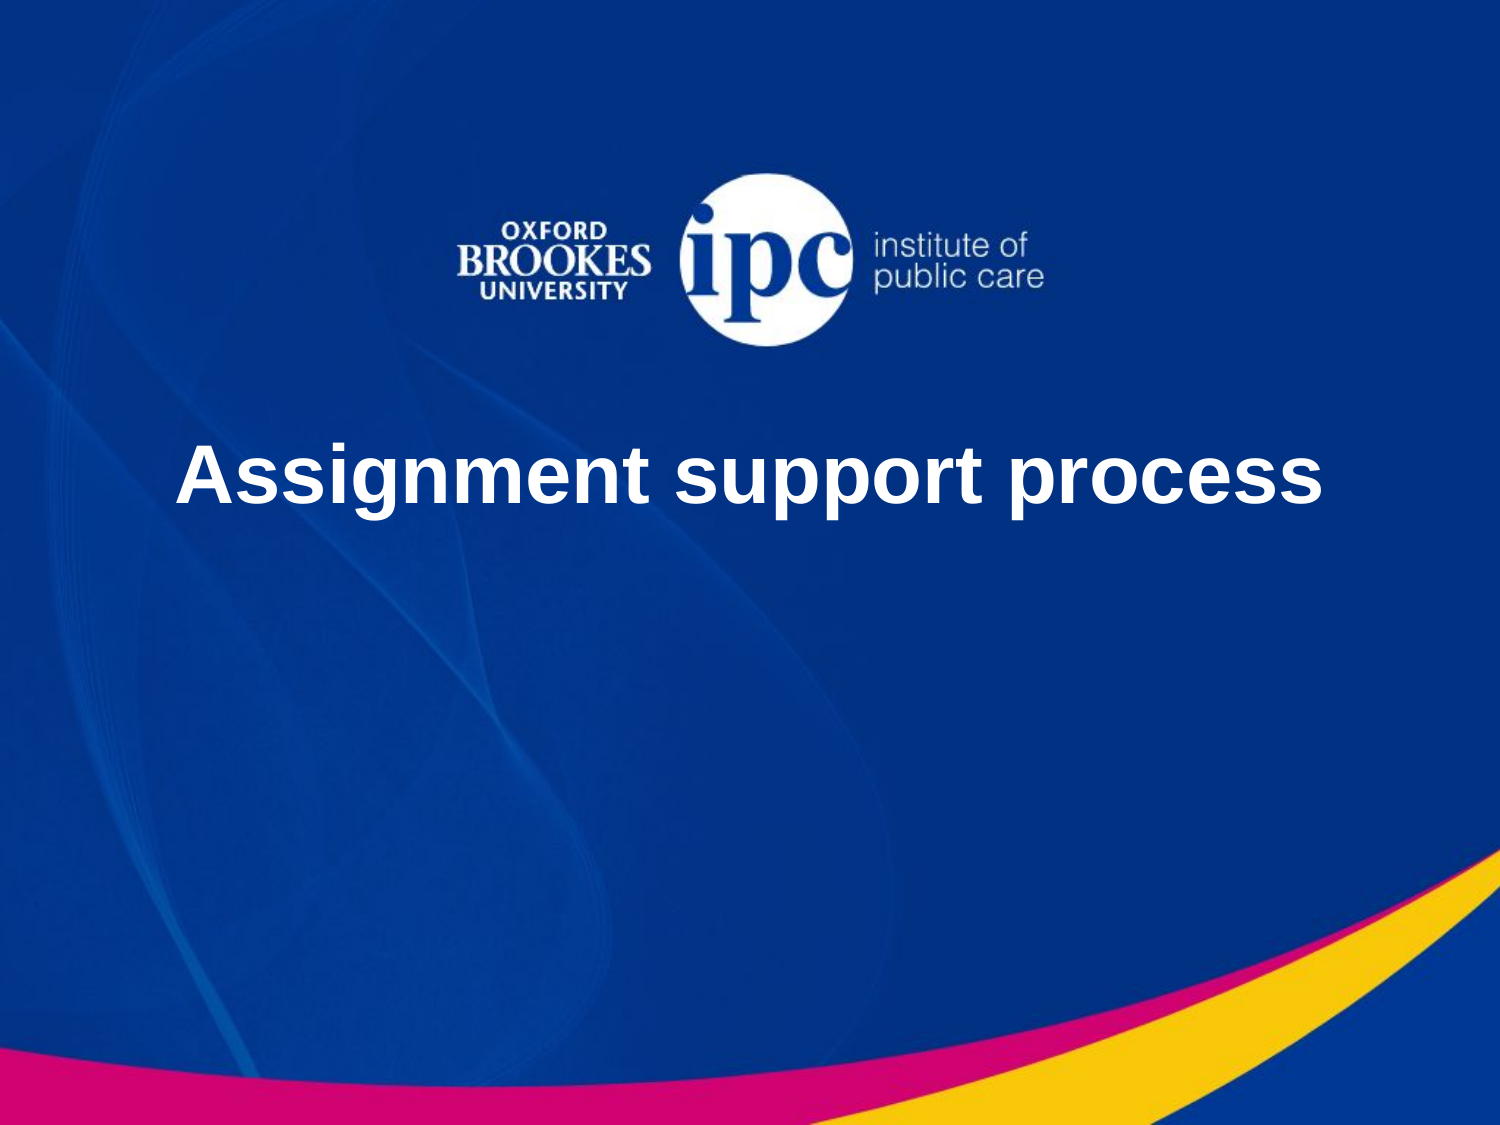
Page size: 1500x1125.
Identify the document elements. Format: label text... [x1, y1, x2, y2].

picture [0, 0, 1500, 1125]
list Assignment support process [123, 424, 1376, 542]
